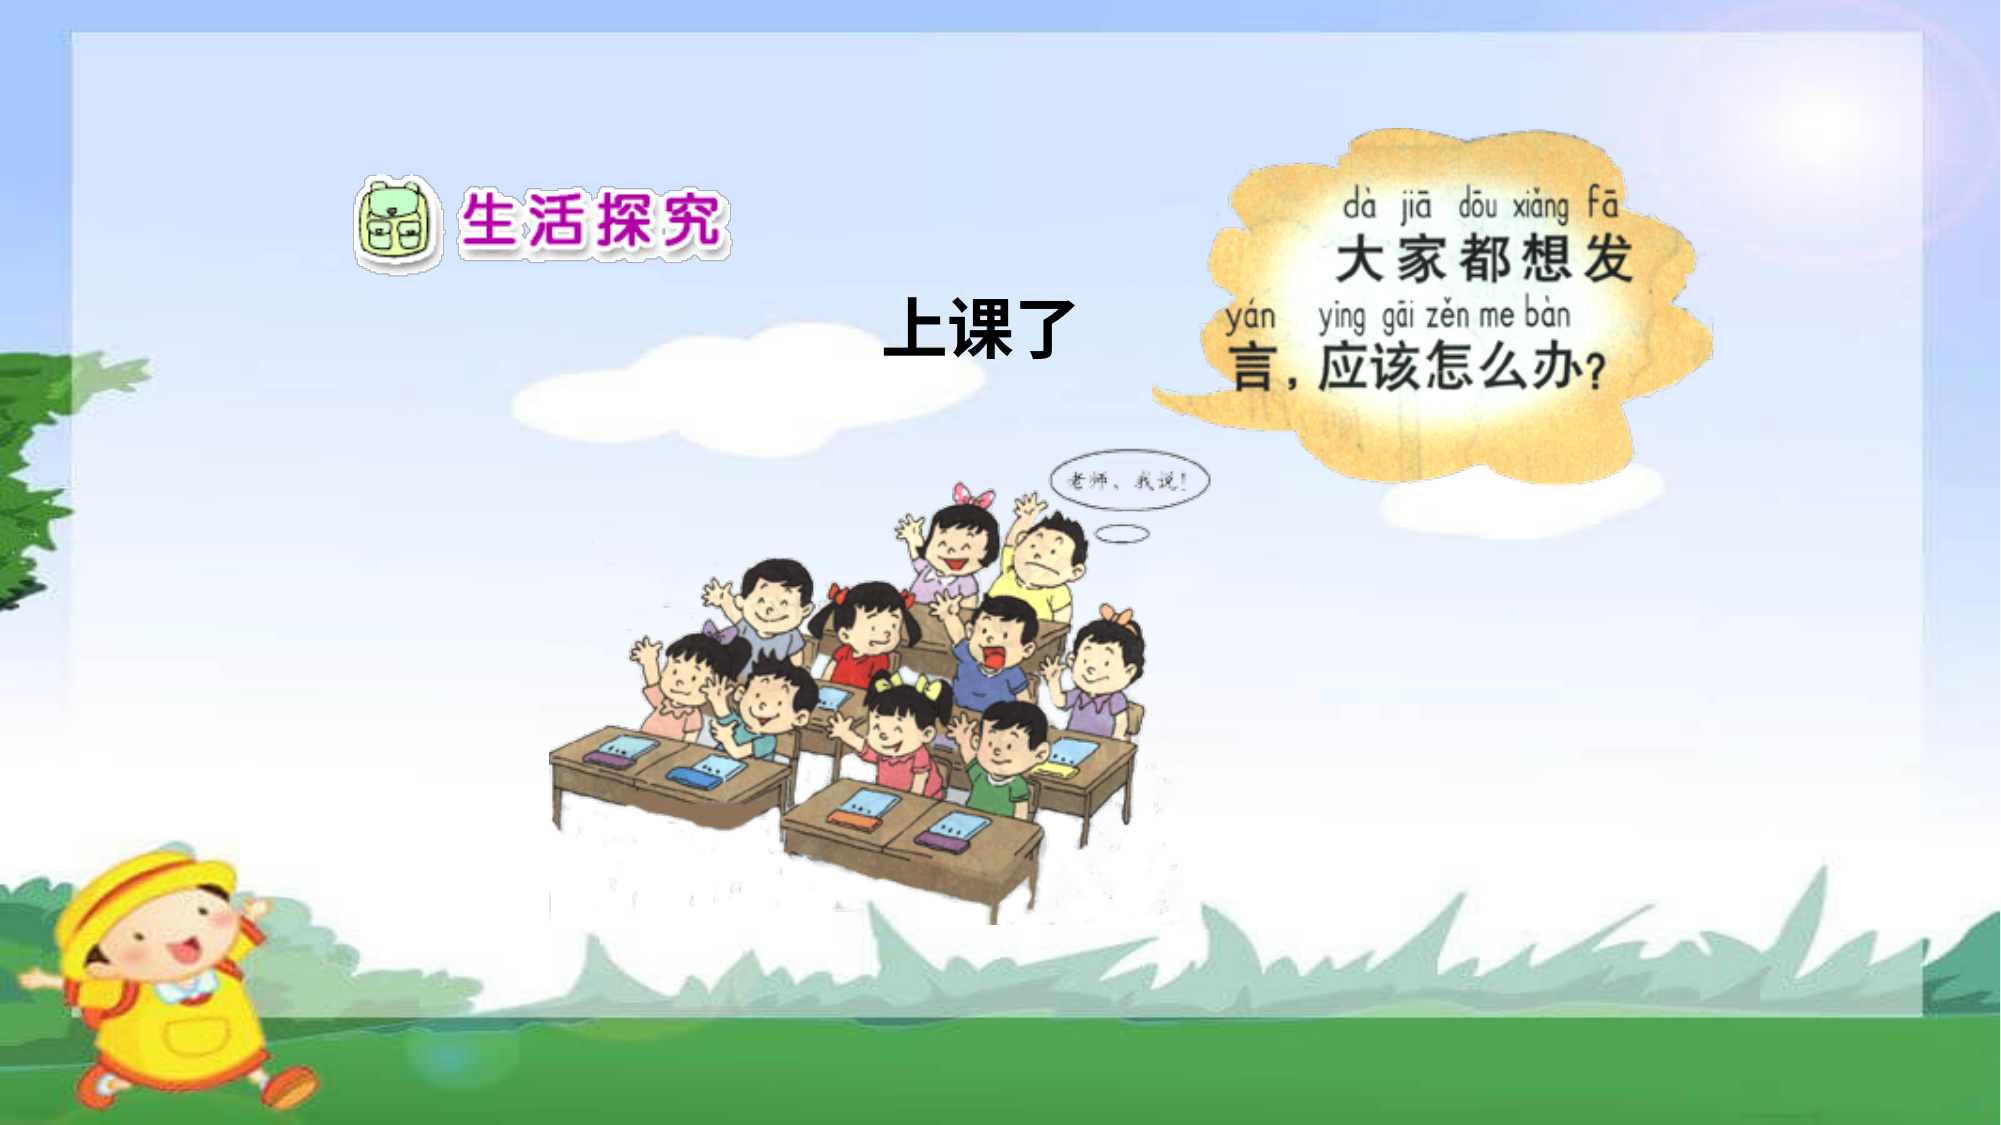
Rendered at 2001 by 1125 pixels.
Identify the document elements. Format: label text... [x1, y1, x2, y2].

text_box 上课了 [449, 263, 1147, 375]
picture [0, 0, 2001, 1125]
